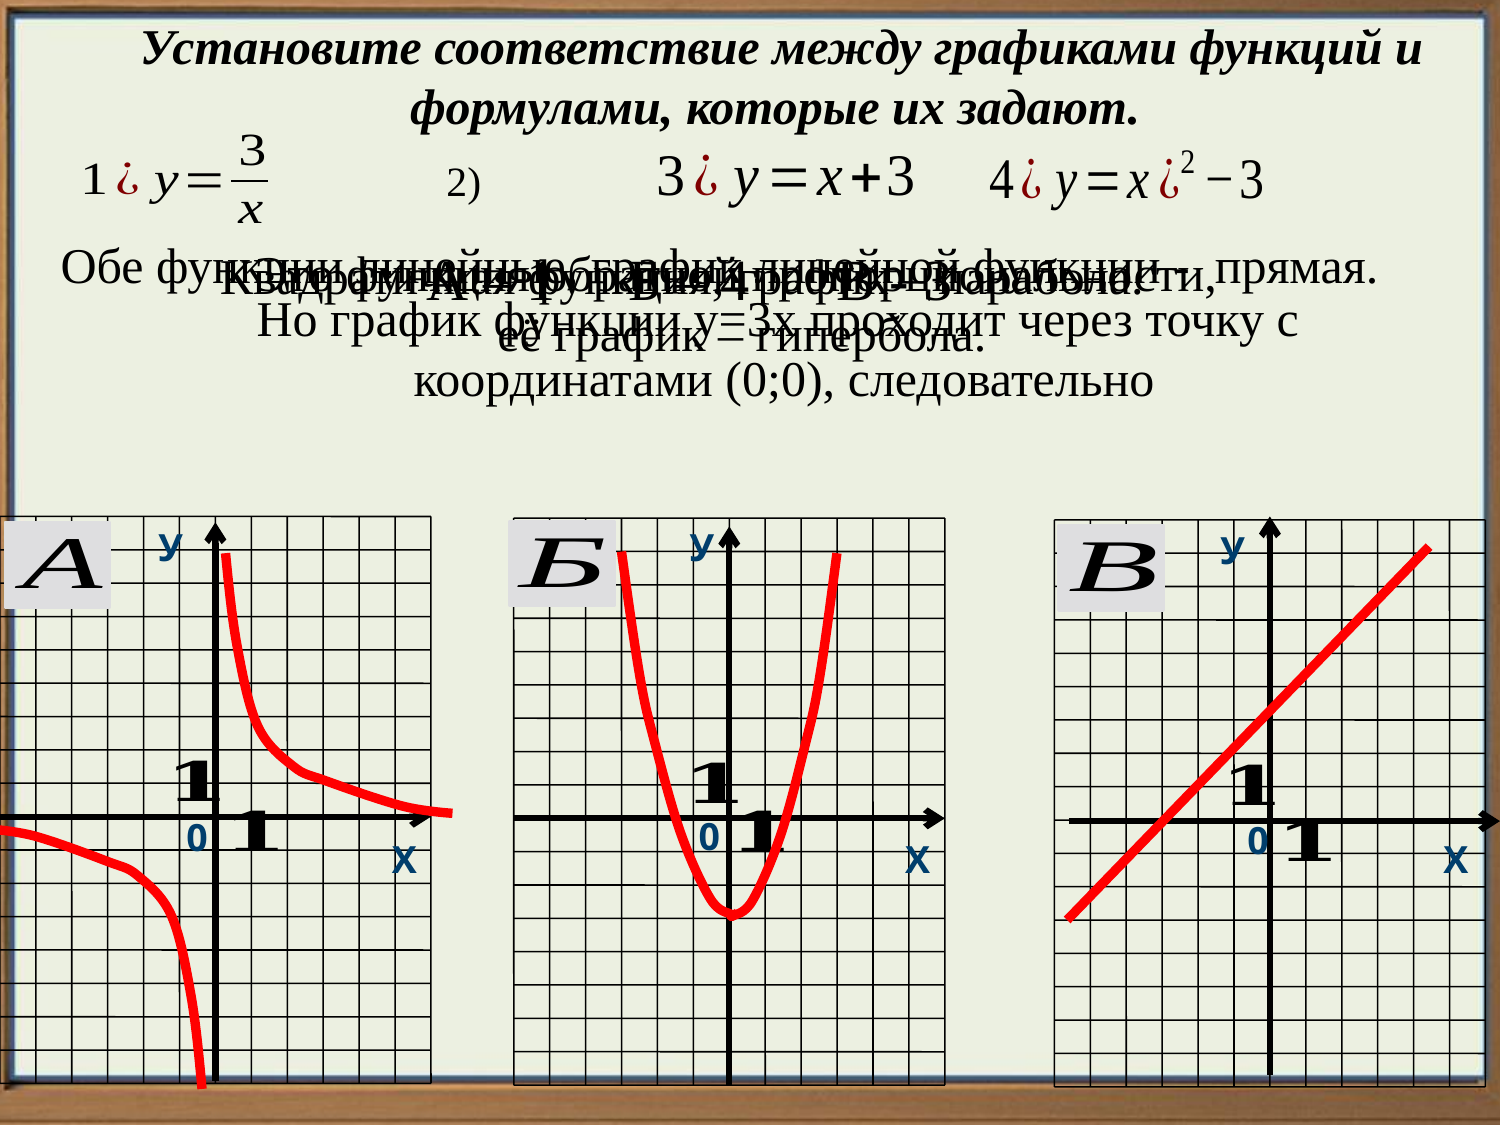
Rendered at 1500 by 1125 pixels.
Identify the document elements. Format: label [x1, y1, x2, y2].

text_box [513, 517, 946, 818]
text_box [1054, 519, 1486, 1087]
text_box [515, 819, 729, 1086]
text_box [1, 817, 215, 1082]
text_box [1269, 822, 1486, 1077]
text_box [218, 823, 432, 1084]
text_box [0, 824, 212, 1084]
text_box [513, 825, 723, 1086]
text_box [1066, 546, 1430, 921]
text_box [723, 532, 729, 818]
text_box [735, 825, 946, 1086]
text_box [730, 819, 944, 1086]
text_box [216, 817, 429, 1080]
text_box [0, 516, 432, 816]
picture [0, 0, 1500, 1125]
